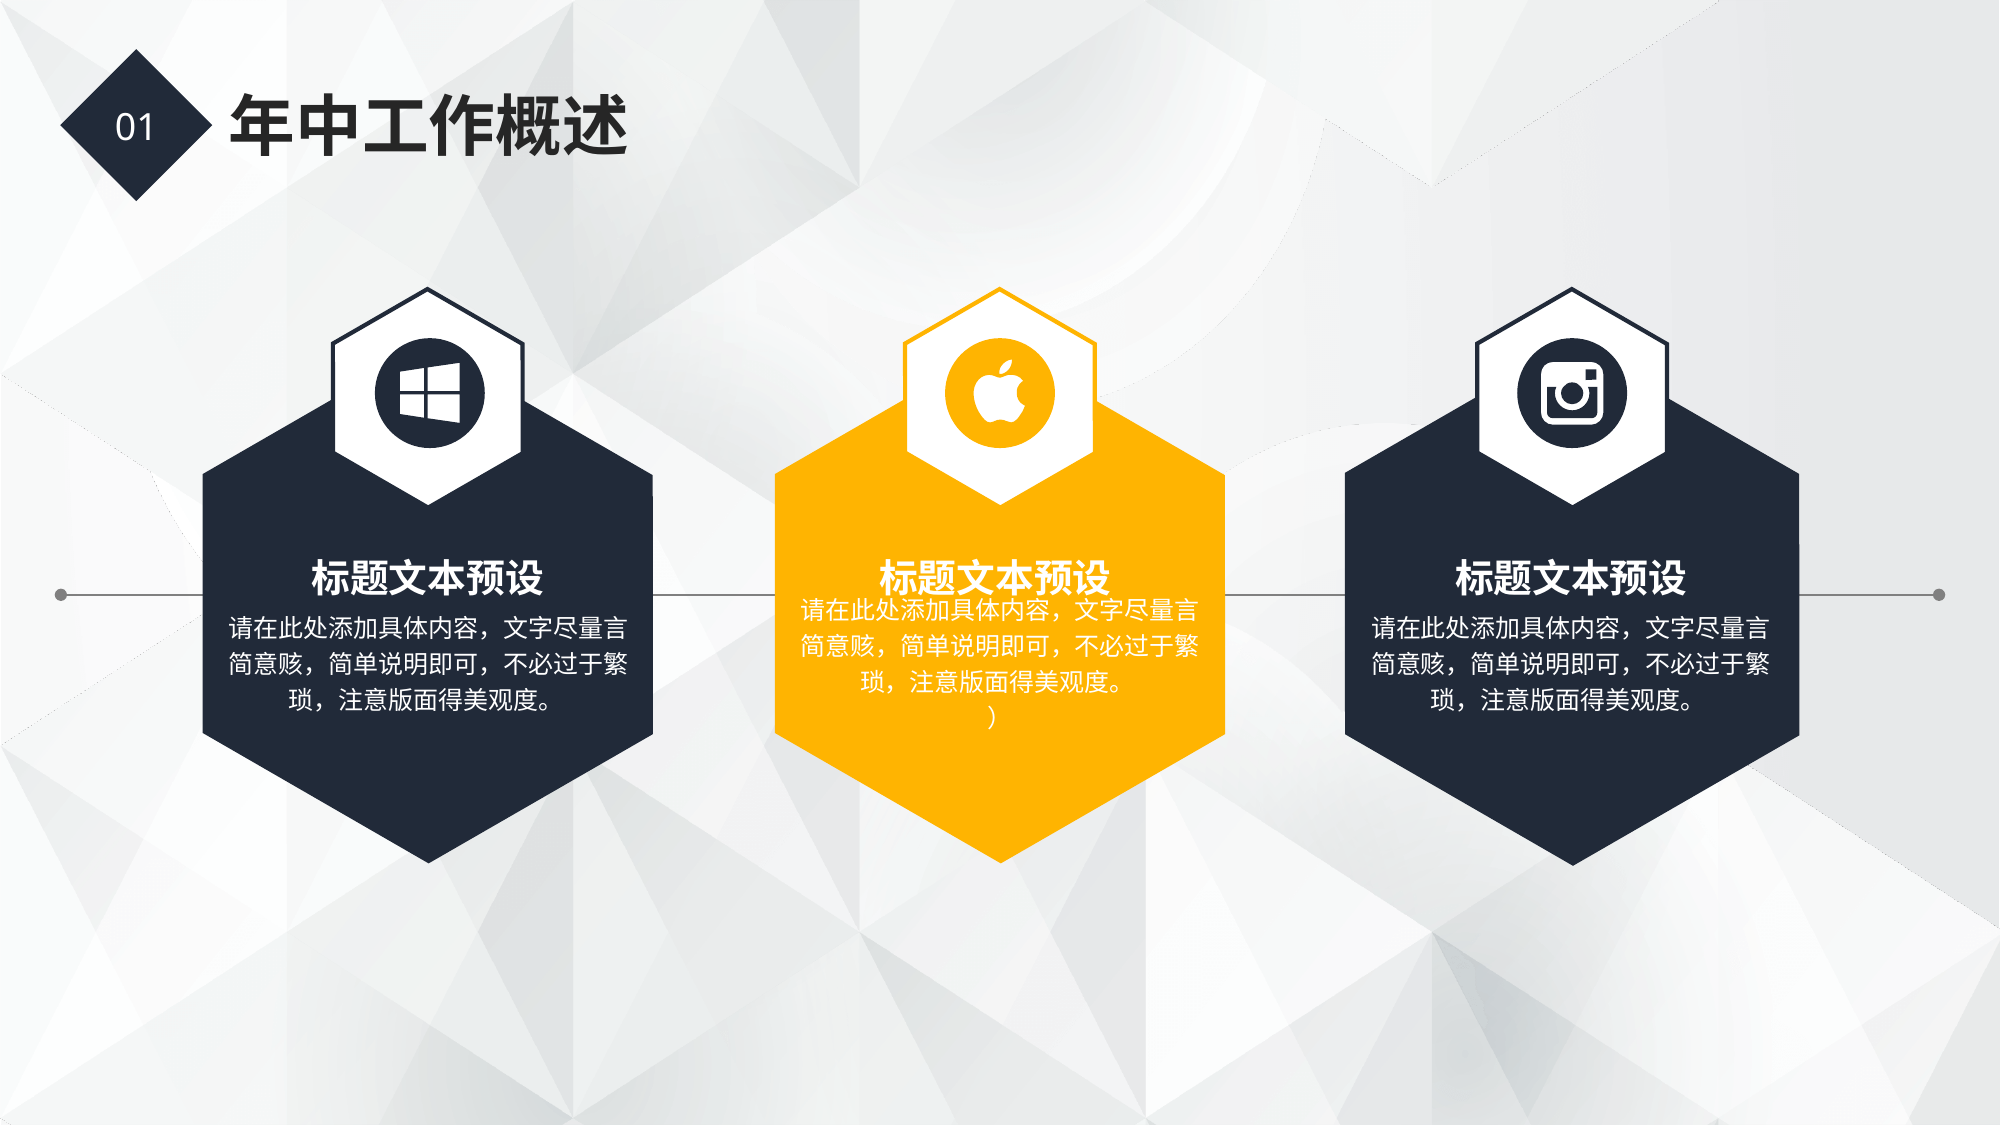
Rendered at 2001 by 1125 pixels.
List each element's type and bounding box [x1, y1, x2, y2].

text_box [60, 303, 1940, 829]
text_box [60, 49, 836, 202]
picture [0, 0, 2000, 1125]
